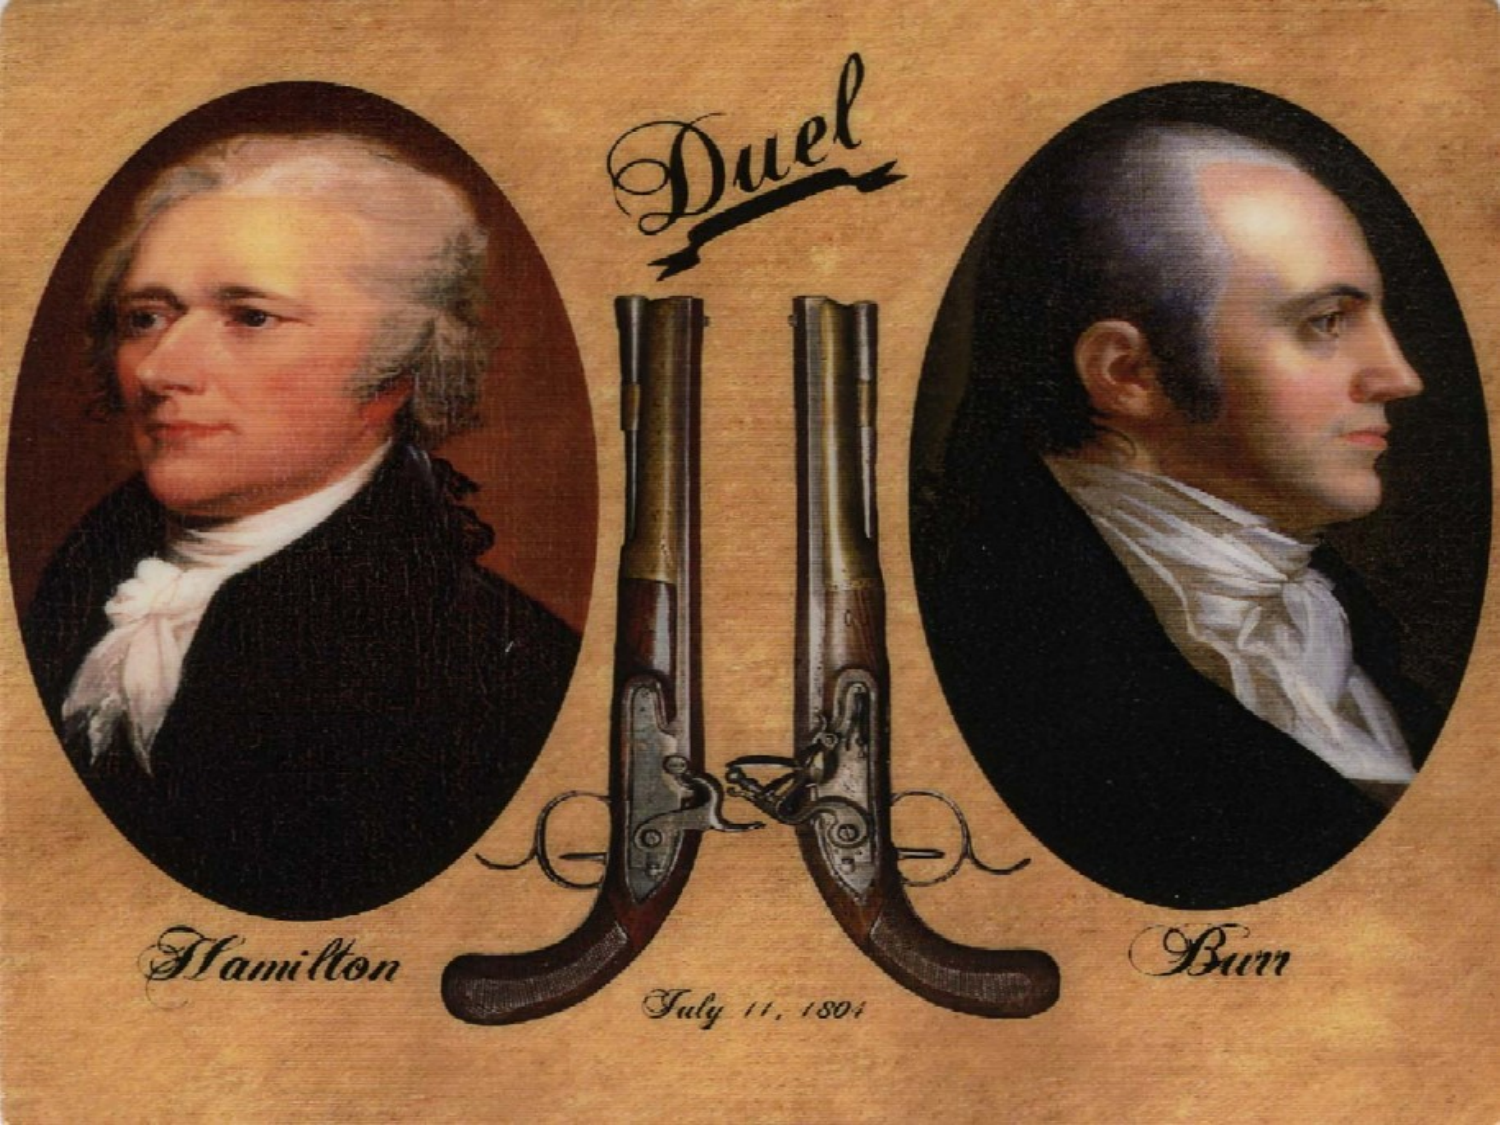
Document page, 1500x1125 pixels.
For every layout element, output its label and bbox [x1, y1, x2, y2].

list [4, 4, 1497, 1120]
